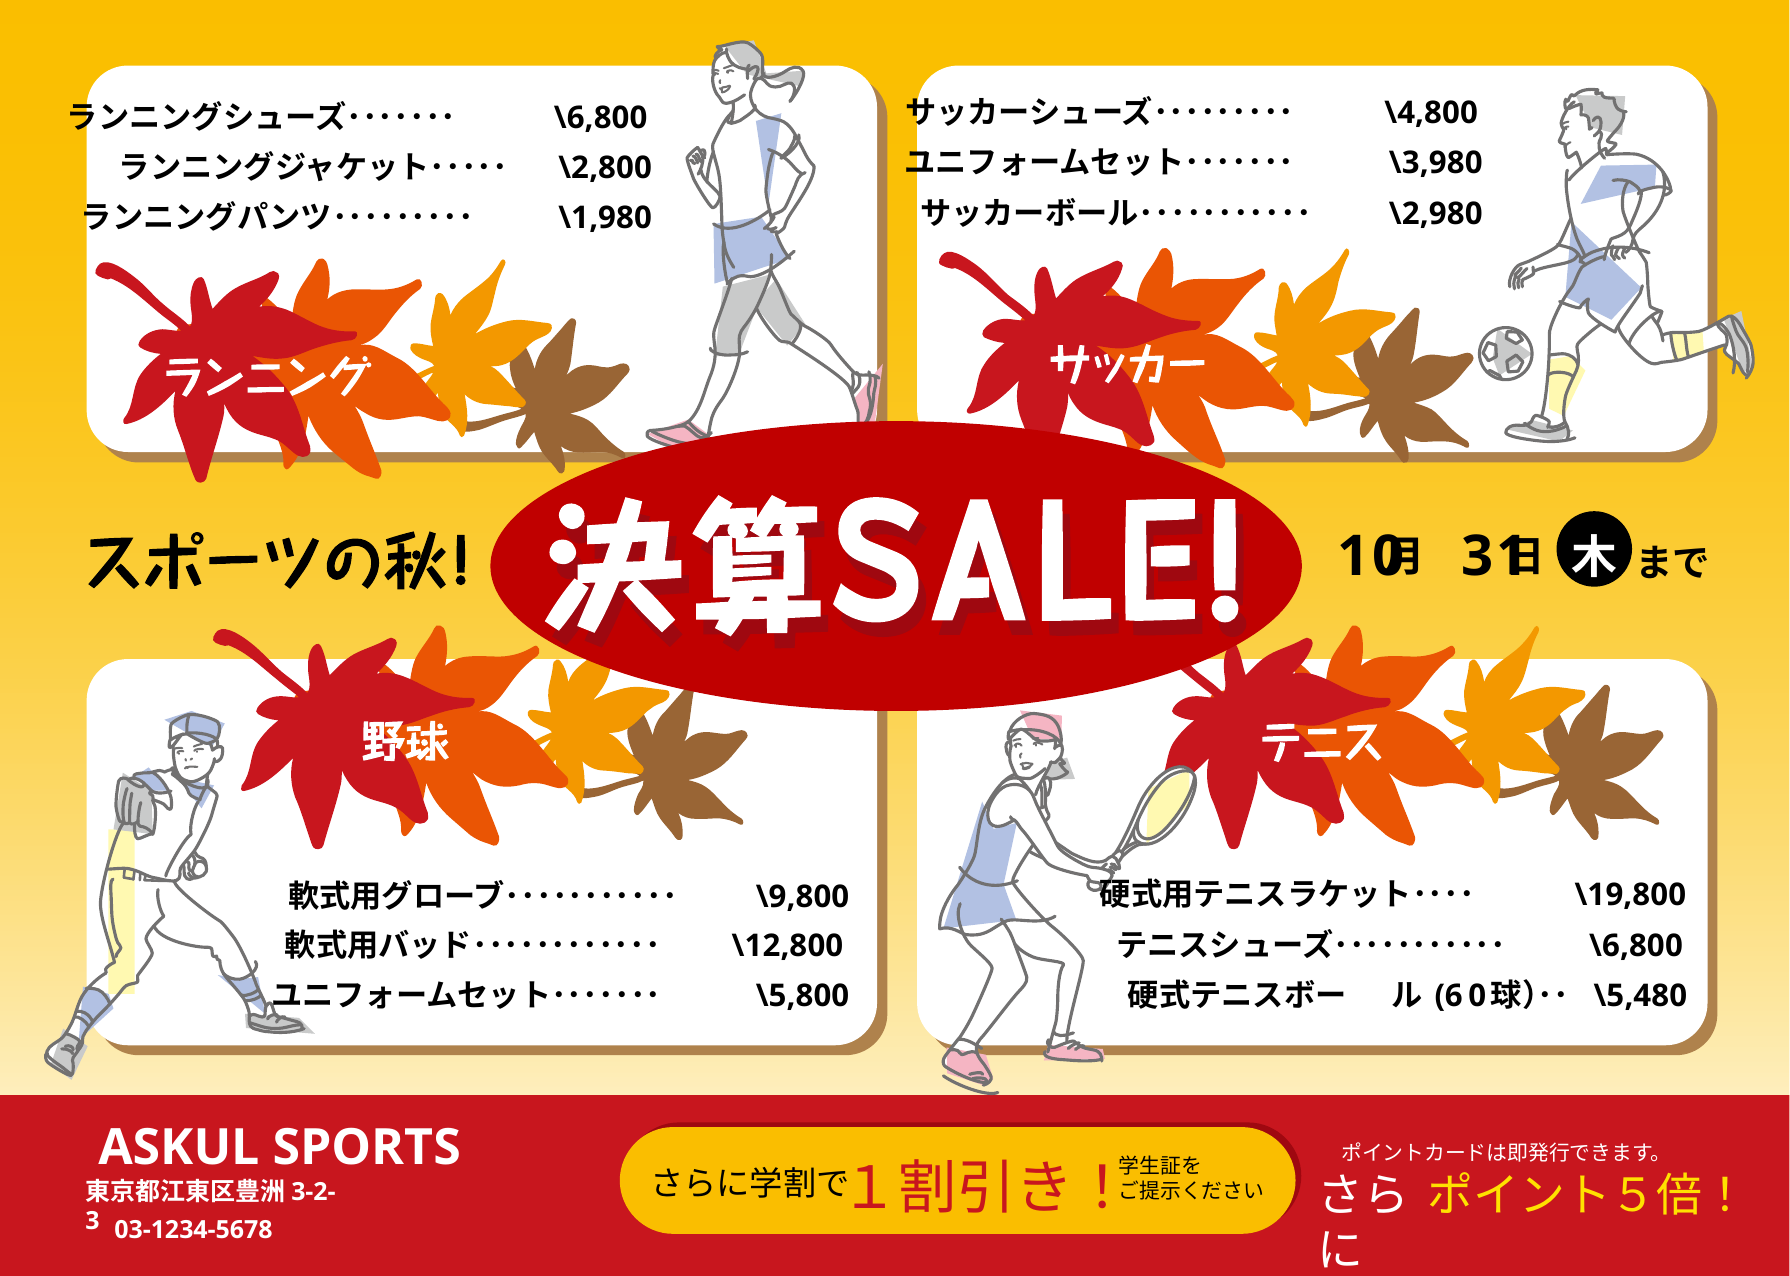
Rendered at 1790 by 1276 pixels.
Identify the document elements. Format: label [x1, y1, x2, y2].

text_box [0, 0, 1790, 1276]
